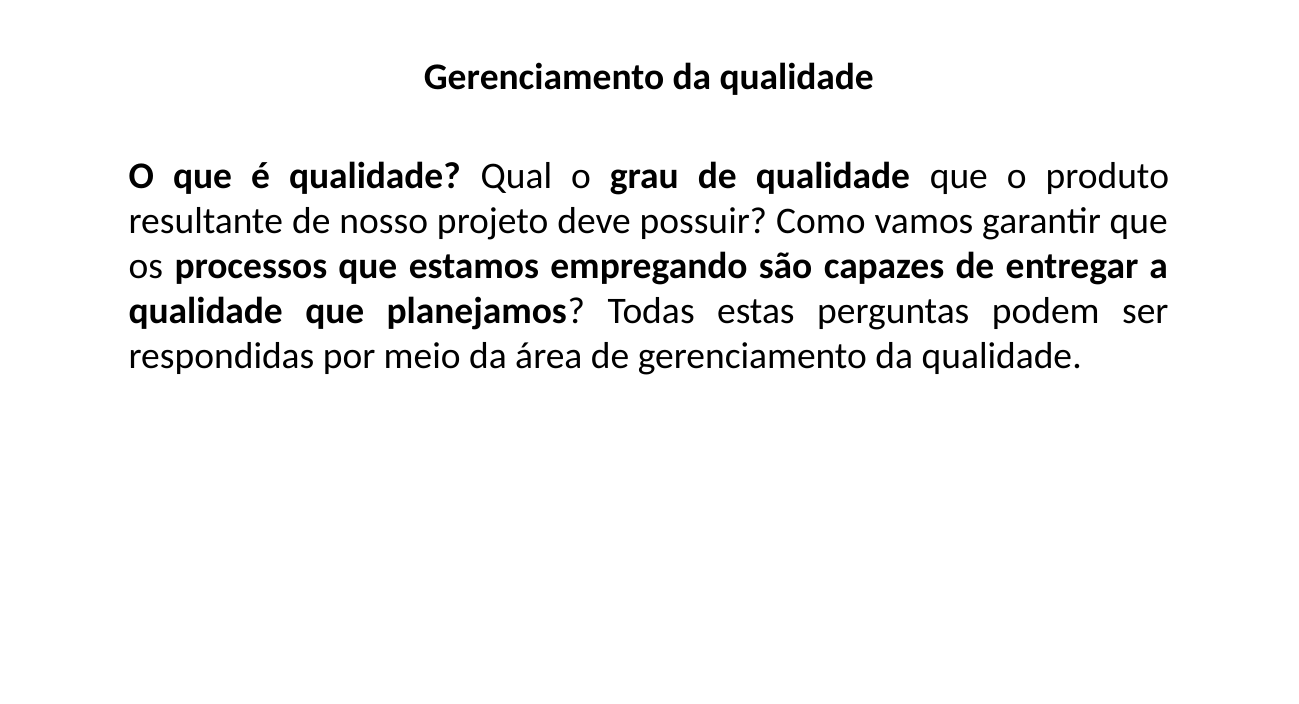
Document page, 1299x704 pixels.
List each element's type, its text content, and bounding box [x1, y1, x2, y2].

text_box Gerenciamento da qualidade [0, 44, 1299, 106]
text_box O que é qualidade? Qual o grau de qualidade que o produto resultante de nosso projeto deve possuir? Como vamos garantir que os processos que estamos empregando são capazes de entregar a qualidade que planejamos? Todas estas perguntas podem ser respondidas por meio da área de gerenciamento da qualidade. [117, 145, 1181, 559]
